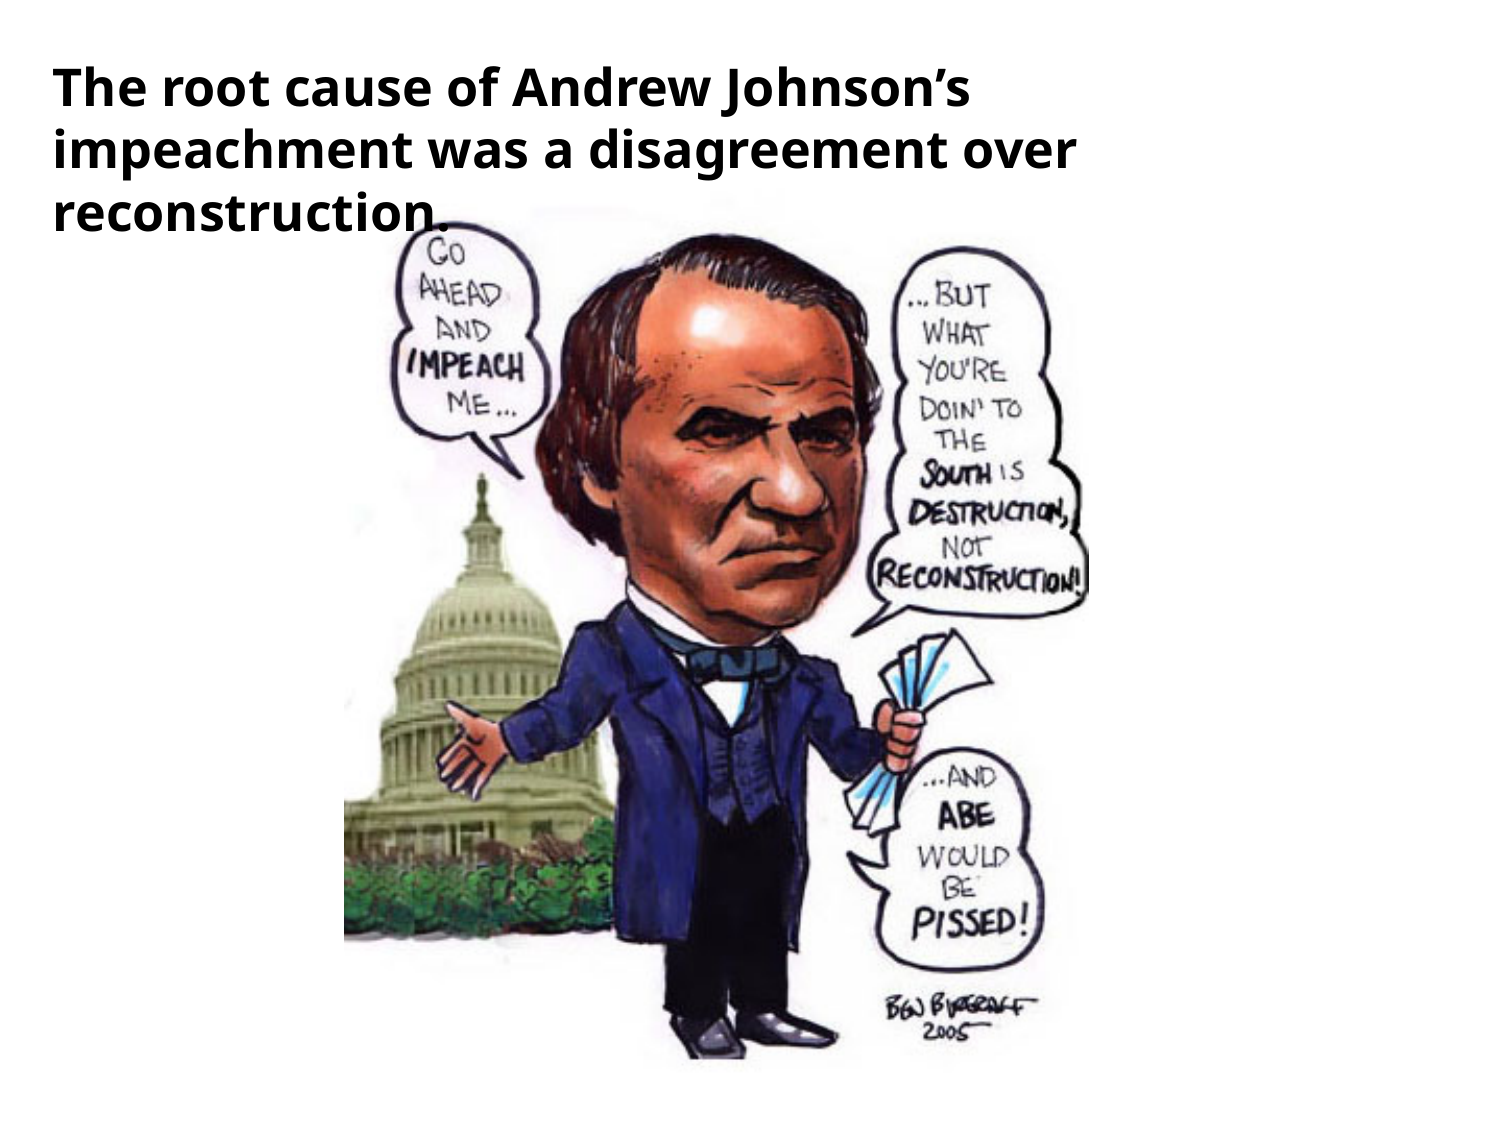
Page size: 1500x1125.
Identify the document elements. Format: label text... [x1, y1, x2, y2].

picture [344, 187, 1089, 1089]
text_box The root cause of Andrew Johnson’s impeachment was a disagreement over reconstruction. [38, 46, 1338, 249]
